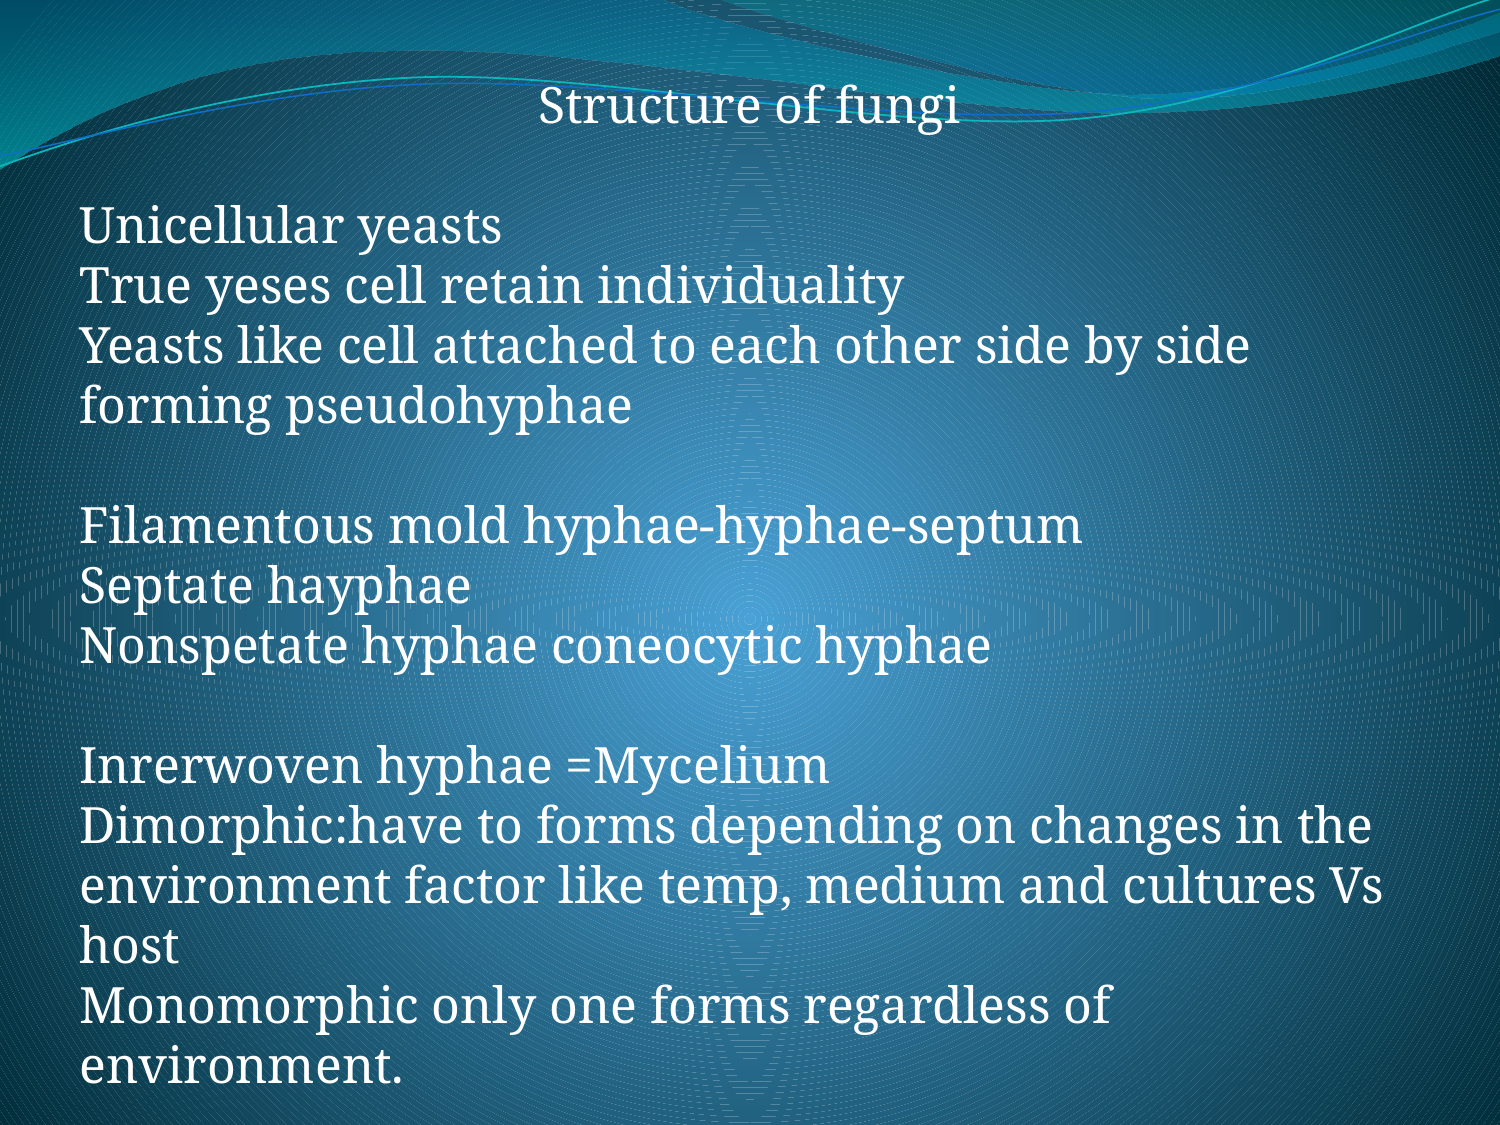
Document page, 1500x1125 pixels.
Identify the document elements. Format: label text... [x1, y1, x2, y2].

text_box Structure of fungi Unicellular yeasts True yeses cell retain individuality Yeasts like cell attached to each other side by side forming pseudohyphae Filamentous mold hyphae-hyphae-septum Septate hayphae Nonspetate hyphae coneocytic hyphae Inrerwoven hyphae =Mycelium Dimorphic:have to forms depending on changes in the environment factor like temp, medium and cultures Vs host Monomorphic only one forms regardless of environment. [64, 66, 1447, 1125]
